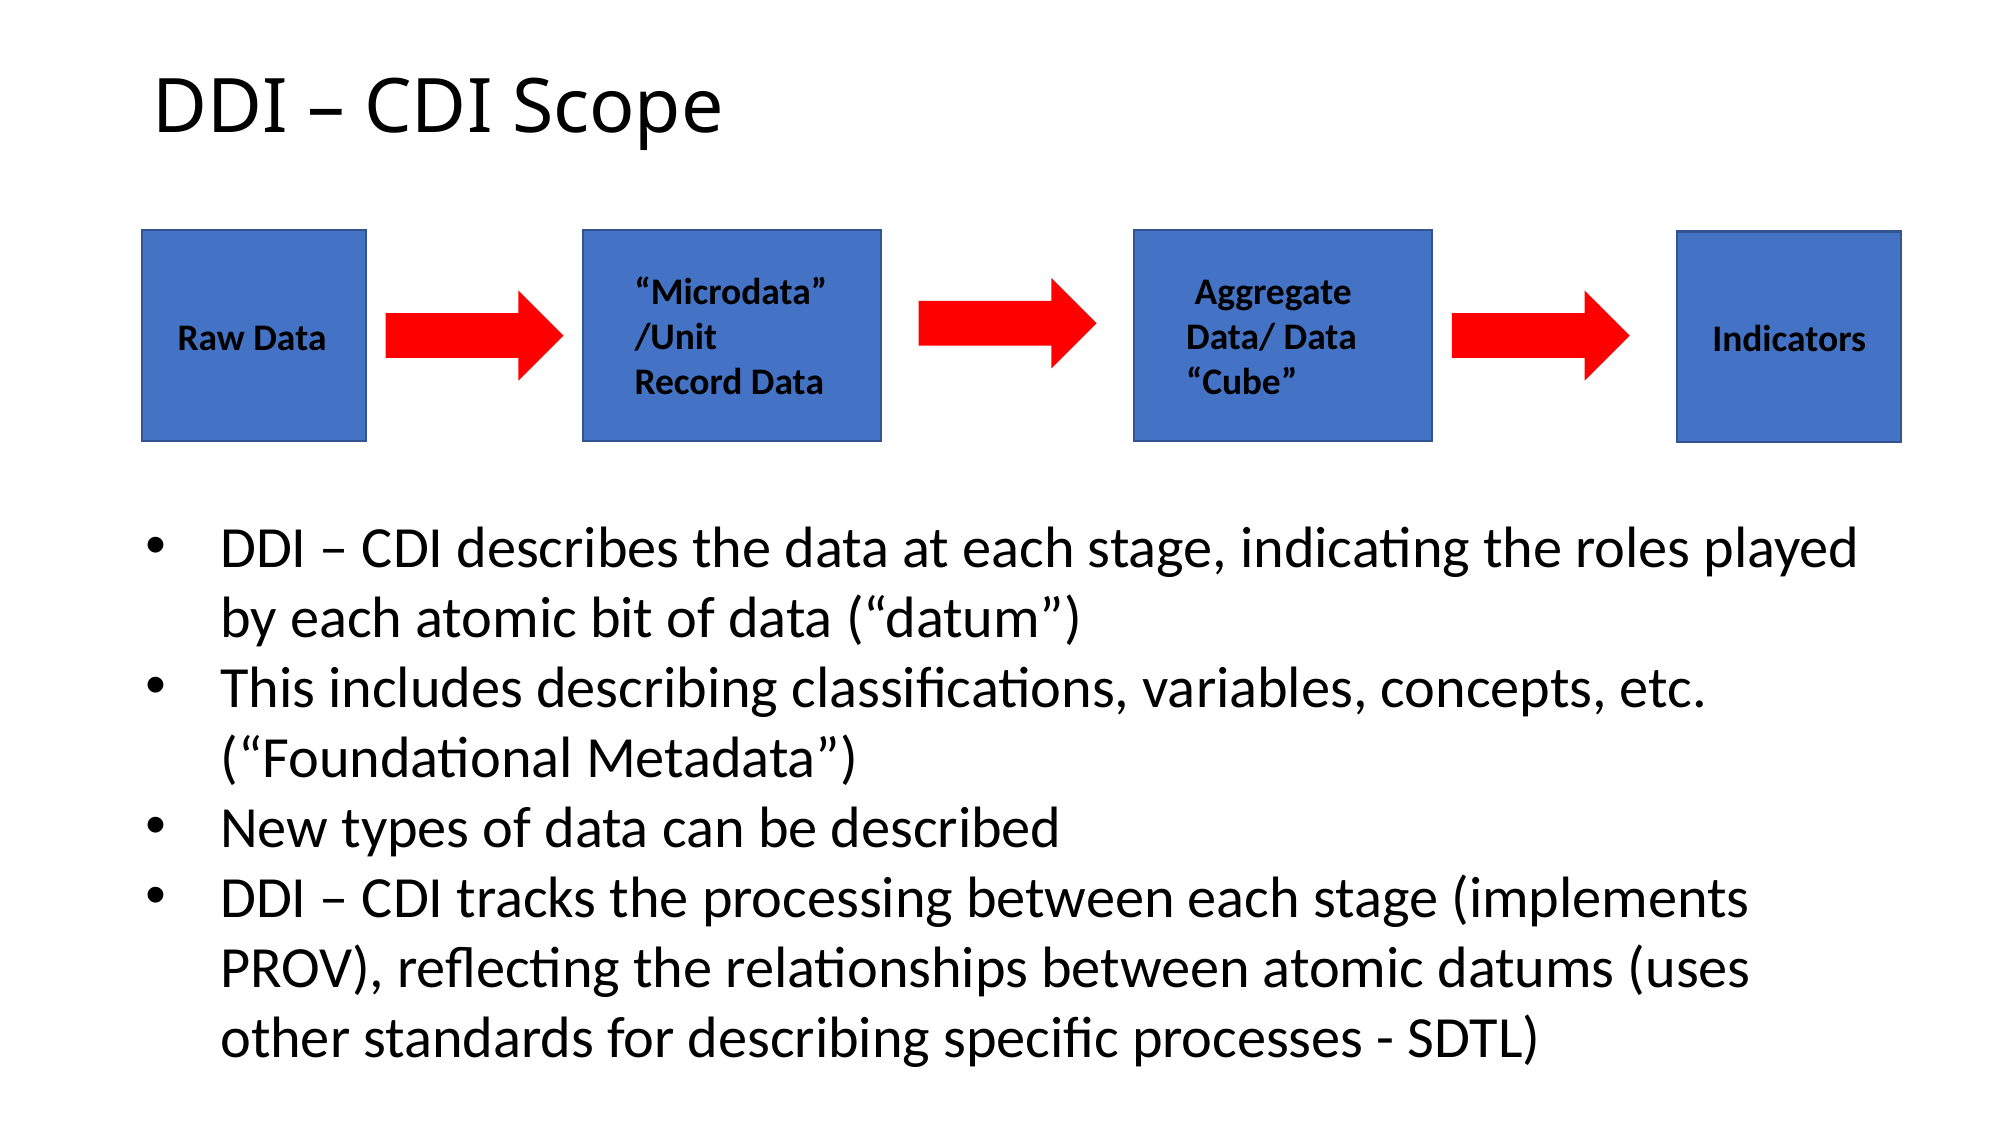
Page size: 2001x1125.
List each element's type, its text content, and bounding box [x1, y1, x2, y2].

text_box Raw Data [162, 305, 346, 365]
text_box [385, 290, 564, 381]
title DDI – CDI Scope [137, 59, 1863, 157]
text_box Aggregate Data/ Data “Cube” [1171, 259, 1396, 410]
text_box [1676, 230, 1902, 443]
text_box [141, 229, 367, 442]
text_box “Microdata”/Unit Record Data [619, 259, 844, 410]
text_box [918, 277, 1097, 369]
text_box DDI – CDI describes the data at each stage, indicating the roles played by each atomic bit of data (“datum”) This includes describing classifications, variables, concepts, etc. (“Foundational Metadata”) New types of data can be described DDI – CDI tracks the processing between each stage (implements PROV), reflecting the relationships between atomic datums (uses other standards for describing specific processes - SDTL) [130, 502, 1883, 1077]
text_box [582, 229, 882, 442]
text_box Indicators [1697, 306, 1922, 367]
text_box [1133, 229, 1433, 442]
text_box [1451, 290, 1630, 381]
